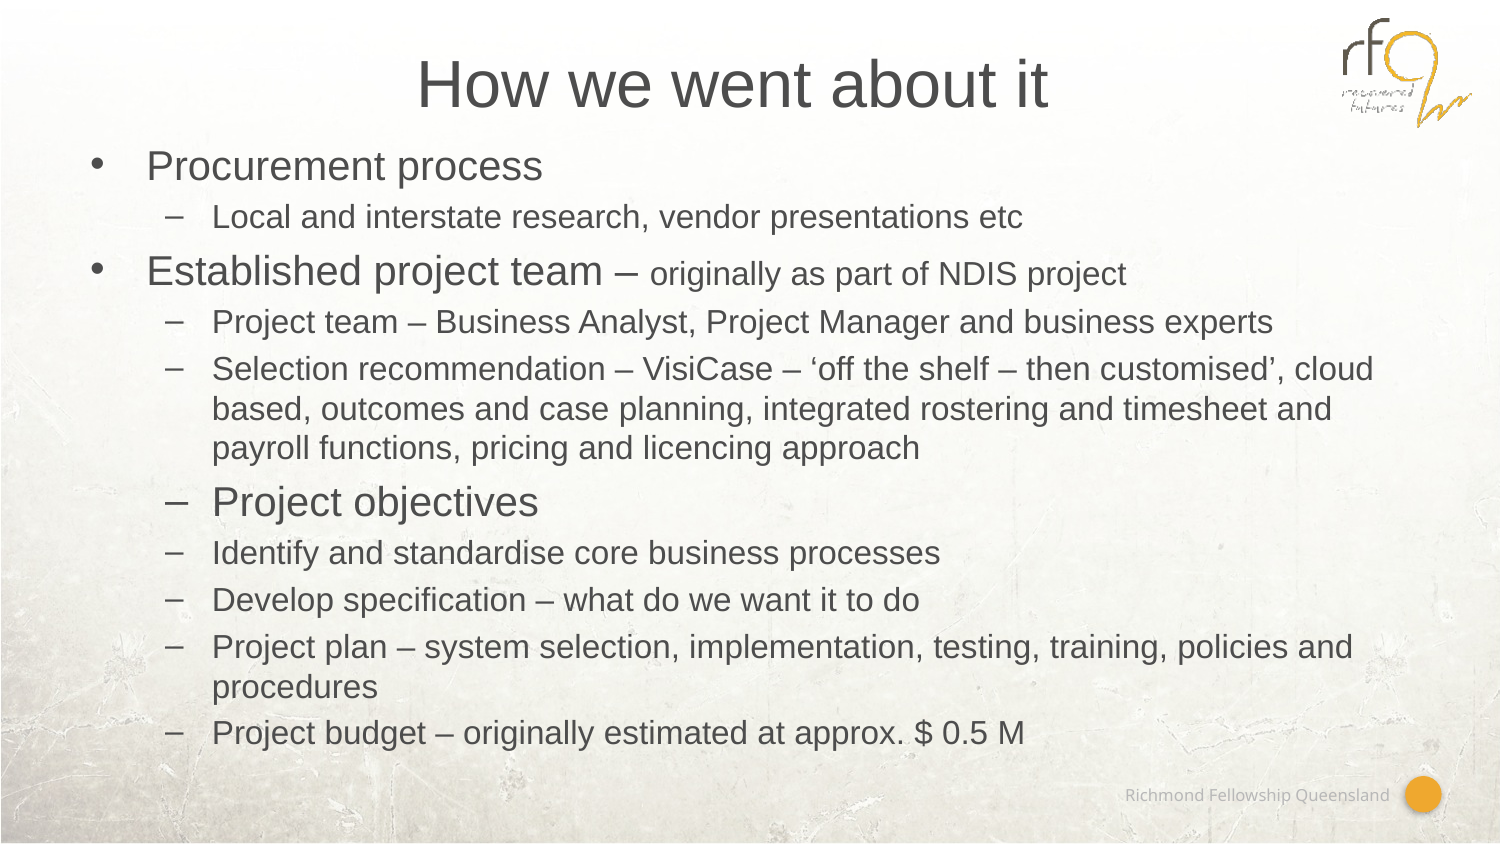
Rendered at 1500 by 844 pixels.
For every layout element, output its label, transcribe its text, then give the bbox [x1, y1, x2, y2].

list Procurement process Local and interstate research, vendor presentations etc Established project team – originally as part of NDIS project Project team – Business Analyst, Project Manager and business experts Selection recommendation – VisiCase – ‘off the shelf – then customised’, cloud based, outcomes and case planning, integrated rostering and timesheet and payroll functions, pricing and licencing approach Project objectives Identify and standardise core business processes Develop specification – what do we want it to do Project plan – system selection, implementation, testing, training, policies and procedures Project budget – originally estimated at approx. $ 0.5 M [74, 130, 1426, 793]
title How we went about it [264, 33, 1202, 130]
picture [0, 0, 1500, 844]
